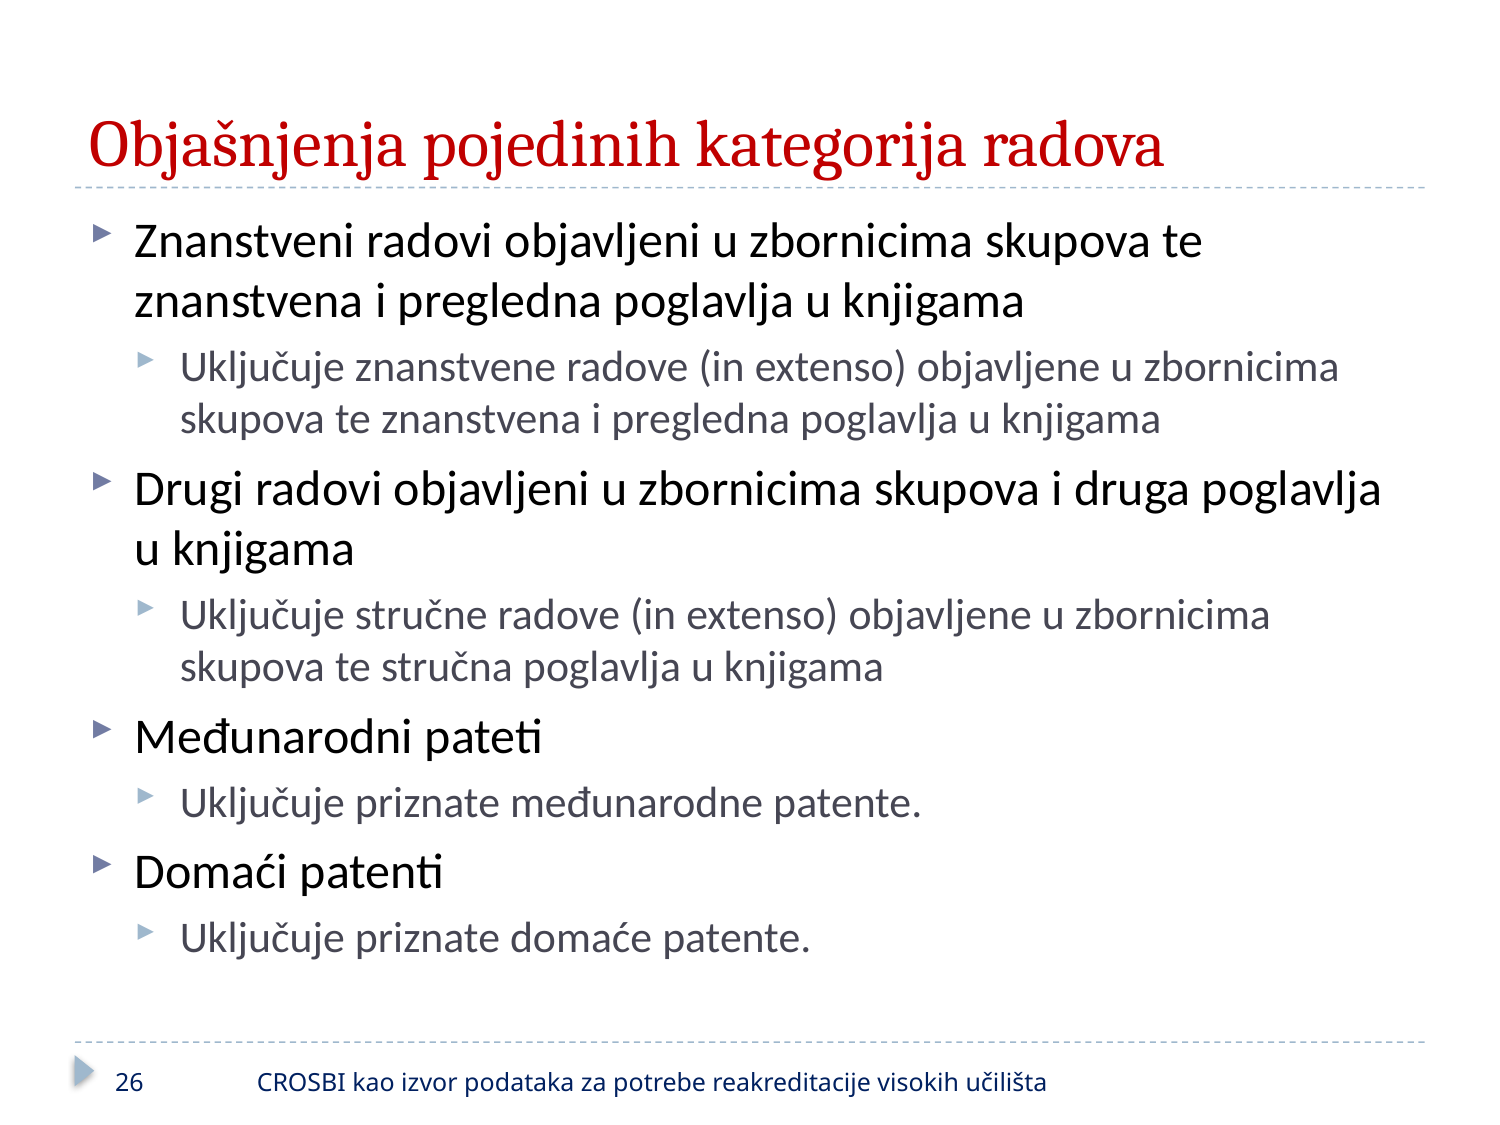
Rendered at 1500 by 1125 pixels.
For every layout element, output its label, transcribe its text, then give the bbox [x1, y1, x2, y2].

footer CROSBI kao izvor podataka za potrebe reakreditacije visokih učilišta [242, 1058, 1164, 1119]
title Objašnjenja pojedinih kategorija radova [75, 24, 1425, 188]
slide_number 26 [100, 1058, 207, 1119]
list Znanstveni radovi objavljeni u zbornicima skupova te znanstvena i pregledna poglavlja u knjigama Uključuje znanstvene radove (in extenso) objavljene u zbornicima skupova te znanstvena i pregledna poglavlja u knjigama Drugi radovi objavljeni u zbornicima skupova i druga poglavlja u knjigama Uključuje stručne radove (in extenso) objavljene u zbornicima skupova te stručna poglavlja u knjigama Međunarodni pateti Uključuje priznate međunarodne patente. Domaći patenti Uključuje priznate domaće patente. [75, 200, 1425, 1010]
